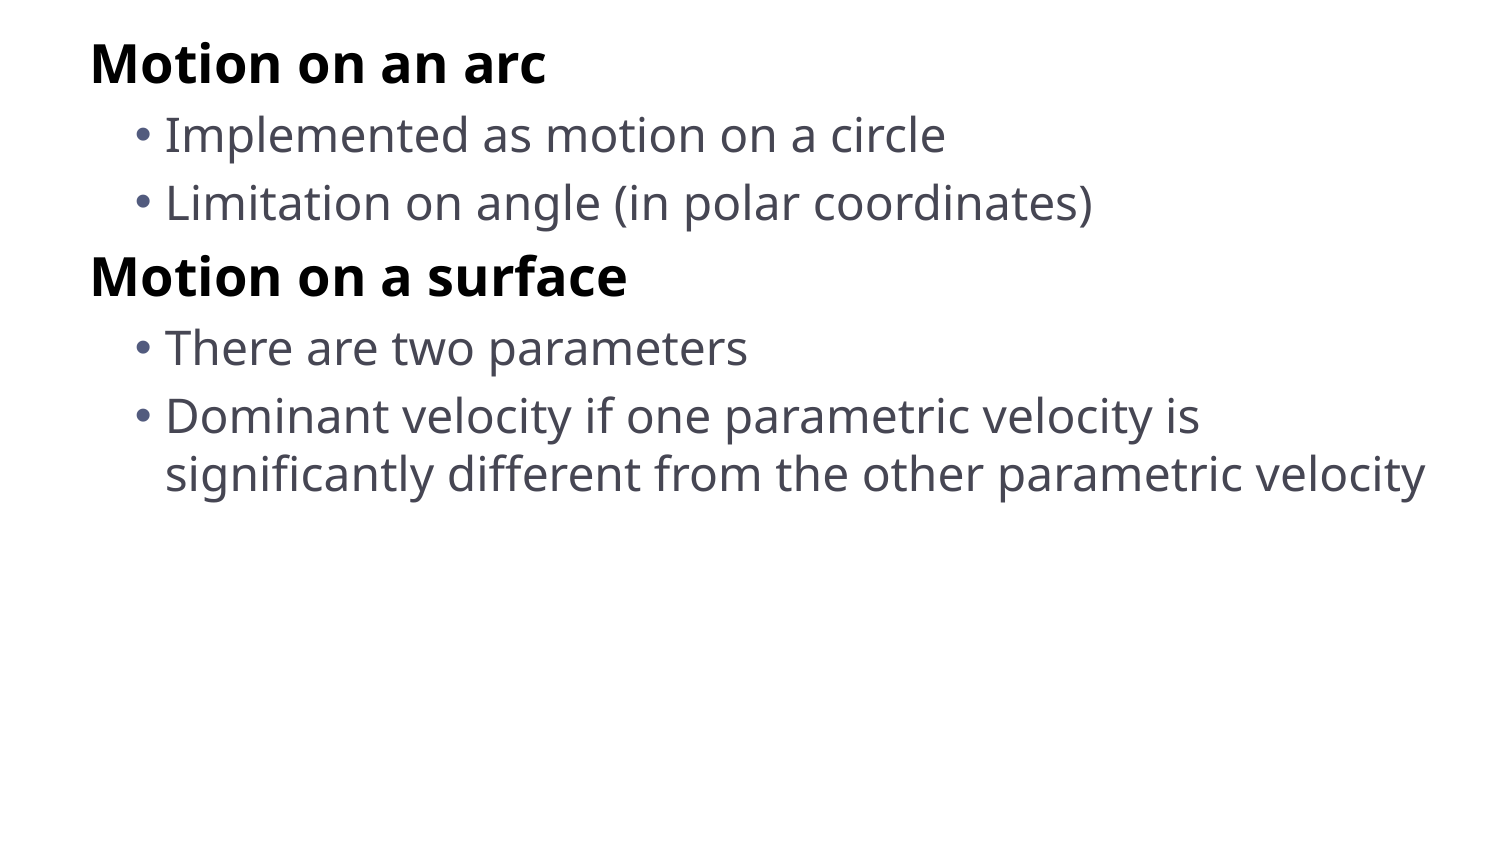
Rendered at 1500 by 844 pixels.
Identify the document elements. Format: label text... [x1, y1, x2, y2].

list Motion on an arc Implemented as motion on a circle Limitation on angle (in polar coordinates) Motion on a surface There are two parameters Dominant velocity if one parametric velocity is significantly different from the other parametric velocity [75, 21, 1475, 835]
